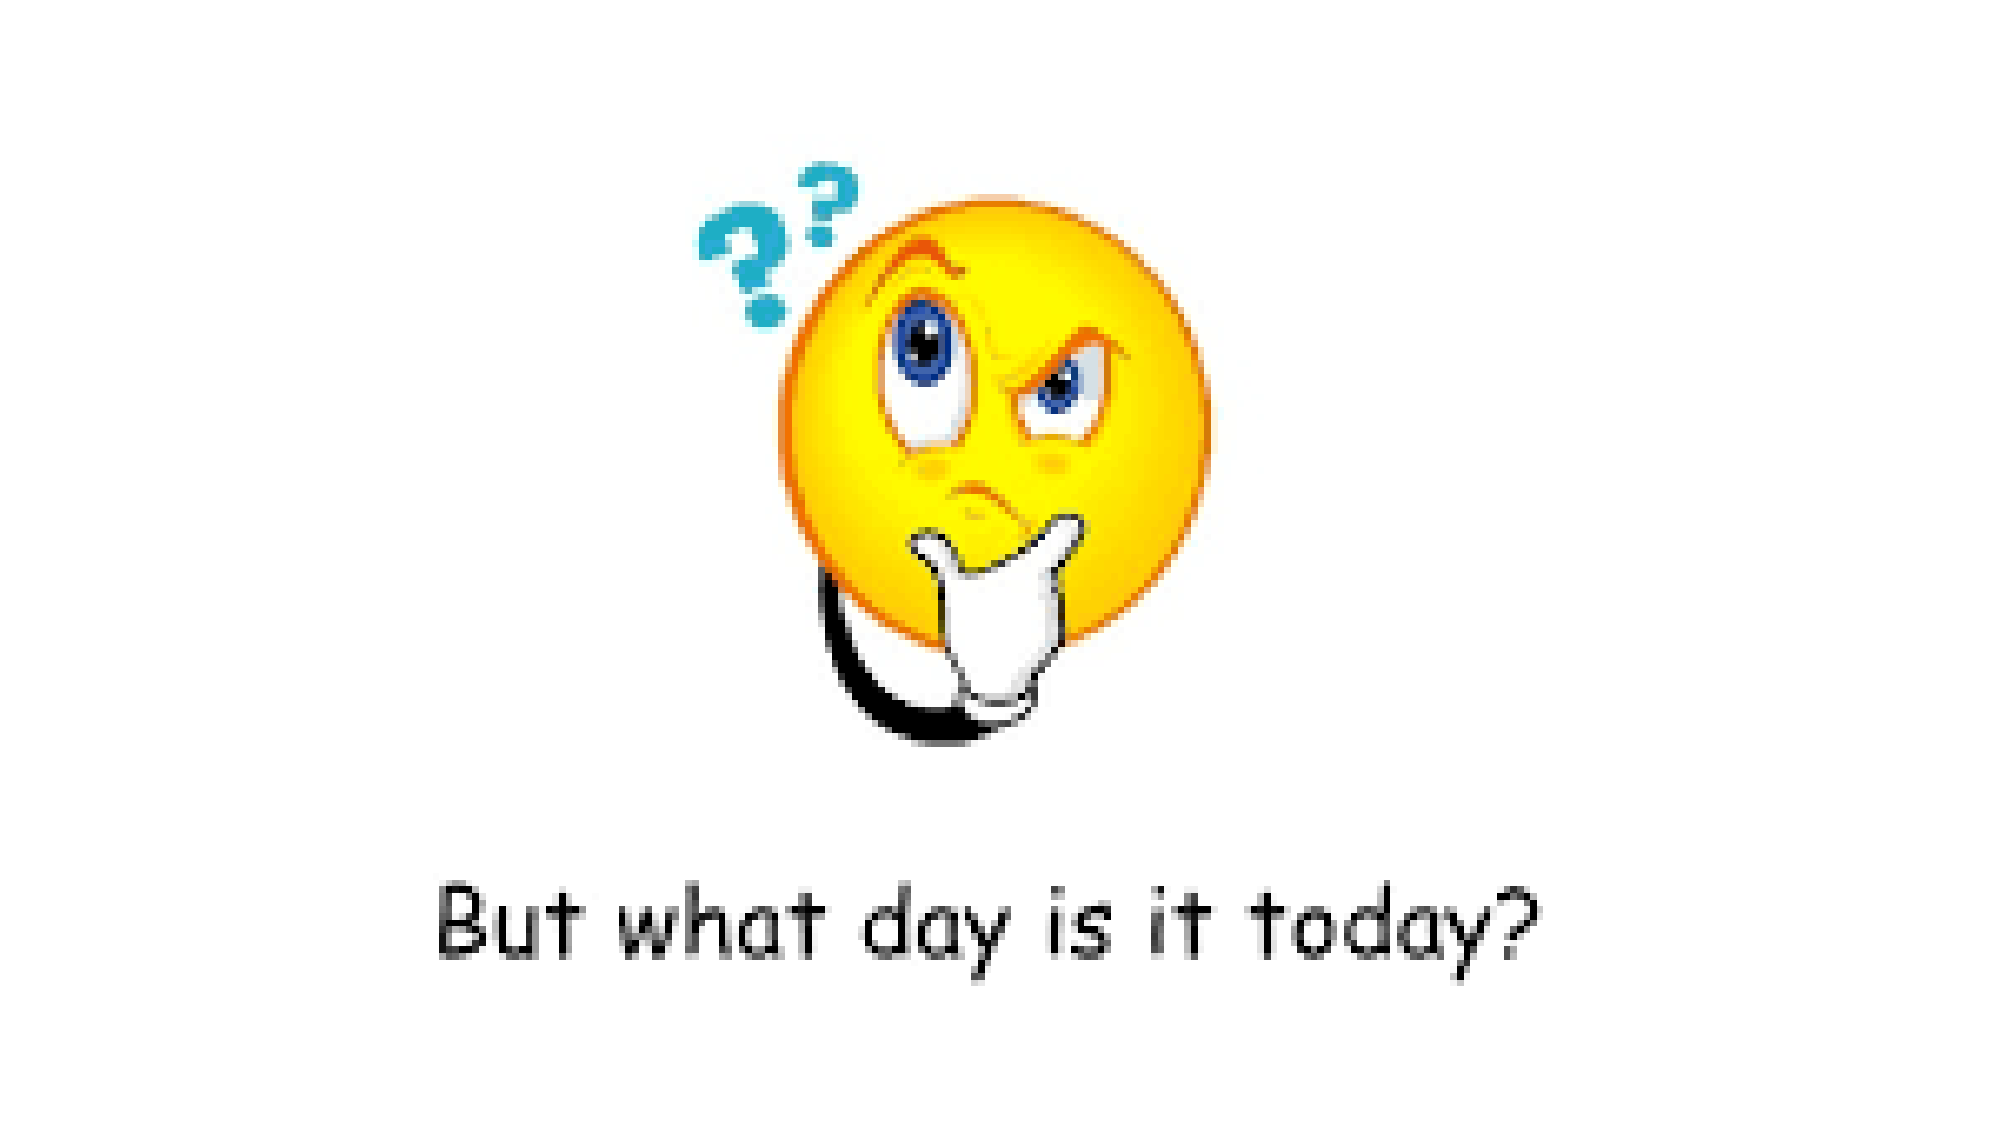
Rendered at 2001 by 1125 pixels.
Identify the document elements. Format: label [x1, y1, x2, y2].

picture [127, 0, 1850, 1125]
